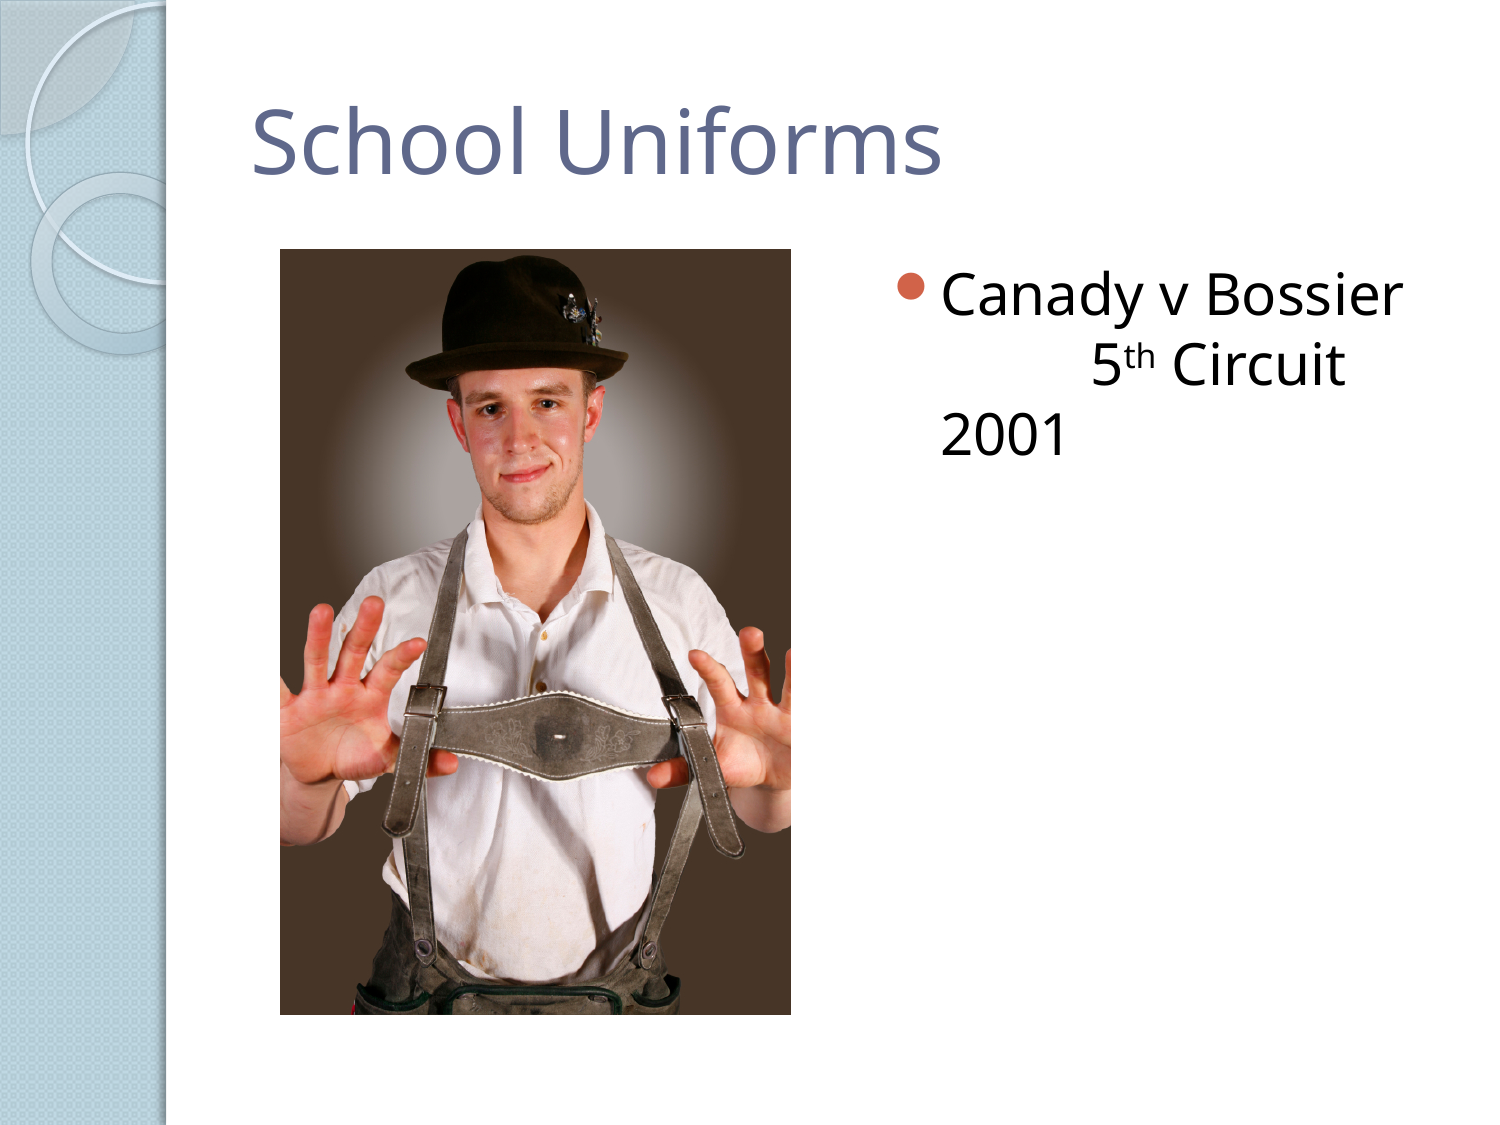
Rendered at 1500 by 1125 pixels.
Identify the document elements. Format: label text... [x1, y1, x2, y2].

list Canady v Bossier 5th Circuit 2001 [865, 249, 1466, 1015]
title School Uniforms [235, 45, 1466, 233]
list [279, 249, 791, 1016]
